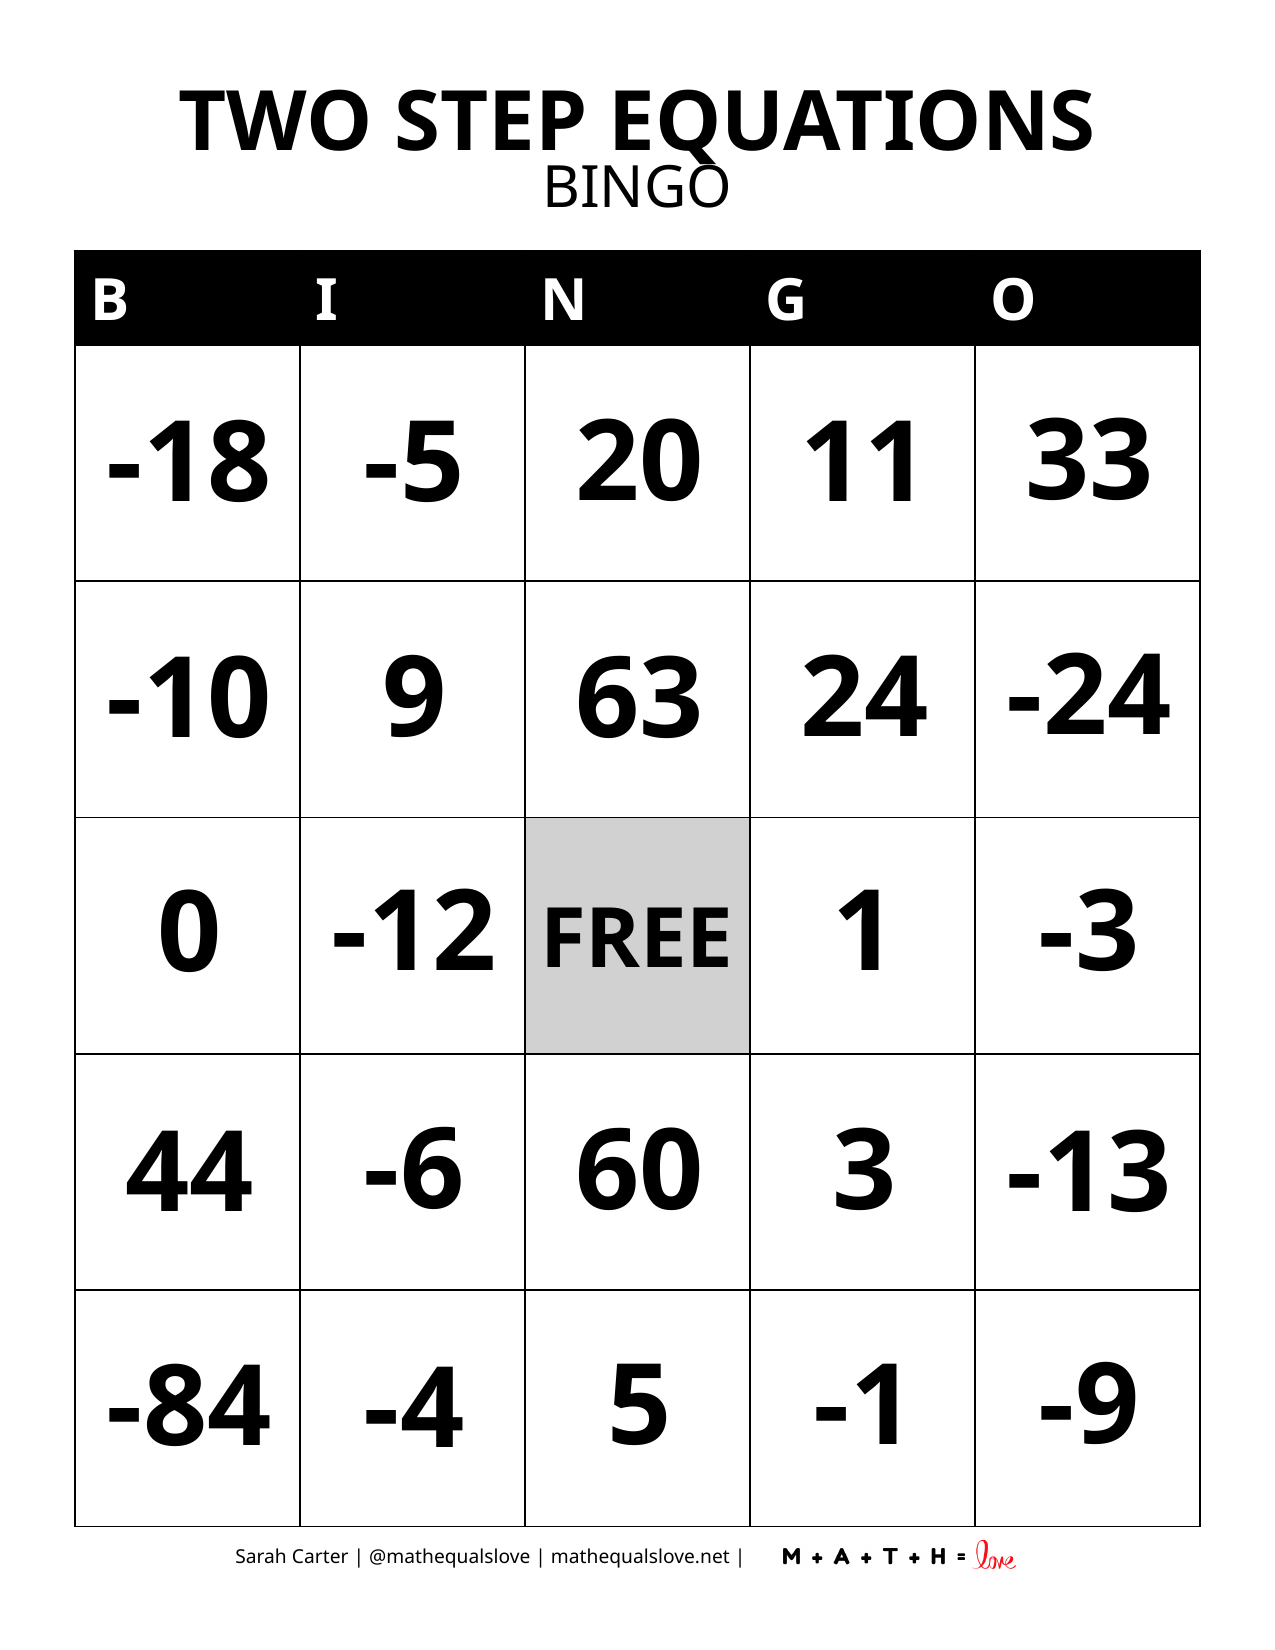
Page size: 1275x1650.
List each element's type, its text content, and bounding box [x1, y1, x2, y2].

text_box -9 [975, 1374, 1203, 1422]
table_cell [76, 1190, 299, 1289]
text_box 24 [750, 667, 978, 715]
table_cell [751, 1423, 974, 1526]
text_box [220, 1535, 1055, 1576]
text_box -13 [975, 1142, 1203, 1190]
text_box 1 [750, 902, 978, 950]
table_cell [301, 715, 524, 817]
table_cell [976, 818, 1199, 902]
text_box 5 [525, 1375, 750, 1423]
table_cell [526, 1291, 749, 1375]
table_cell [301, 818, 524, 902]
table_cell [751, 346, 974, 433]
table_header G [751, 251, 974, 344]
table_header N [526, 251, 749, 344]
text_box -24 [975, 665, 1203, 713]
text_box -84 [75, 1376, 303, 1424]
table_cell [976, 1190, 1199, 1289]
table_header B [76, 251, 299, 344]
table_cell [76, 1424, 299, 1526]
table_cell [76, 1291, 299, 1376]
text_box BINGO [74, 175, 1200, 226]
table_cell [751, 1189, 974, 1289]
table_cell [751, 715, 974, 817]
table_cell [976, 582, 1199, 665]
table_cell [751, 950, 974, 1053]
table_cell [976, 346, 1199, 430]
table_cell [526, 479, 749, 580]
table_cell [76, 582, 299, 668]
table_cell FREE [526, 818, 749, 1053]
table_cell [76, 716, 299, 817]
table_cell [526, 1423, 749, 1526]
text_box 20 [525, 431, 753, 479]
table_cell [976, 478, 1199, 580]
table_cell [301, 346, 524, 433]
table_cell [976, 1055, 1199, 1142]
text_box -6 [300, 1139, 528, 1187]
table_cell [526, 1055, 749, 1141]
table_cell [76, 818, 299, 903]
text_box 44 [75, 1142, 303, 1190]
text_box -3 [978, 902, 1203, 950]
text_box -18 [75, 432, 303, 480]
table_cell [301, 1187, 524, 1289]
text_box TWO STEP EQUATIONS [74, 59, 1200, 175]
table_cell [751, 481, 974, 580]
text_box -12 [300, 902, 528, 950]
table_cell [751, 582, 974, 667]
text_box 33 [975, 430, 1203, 478]
text_box -10 [75, 668, 303, 716]
text_box 11 [750, 433, 978, 481]
table_cell [976, 1291, 1199, 1374]
text_box 60 [525, 1141, 750, 1189]
table_header I [301, 251, 524, 344]
text_box 9 [300, 667, 528, 715]
table_cell [301, 481, 524, 580]
table_cell [76, 346, 299, 432]
text_box 63 [525, 668, 753, 716]
text_box 3 [750, 1141, 978, 1189]
text_box -1 [750, 1375, 978, 1423]
text_box 0 [75, 903, 303, 951]
table_cell [301, 1055, 524, 1139]
table_cell [526, 1189, 749, 1289]
table_cell [76, 1055, 299, 1142]
table_cell [301, 1426, 524, 1526]
table_cell [976, 950, 1199, 1053]
table_cell [976, 1422, 1199, 1526]
table_cell [526, 582, 749, 668]
table_cell [301, 950, 524, 1053]
table_cell [526, 716, 749, 817]
text_box -5 [300, 433, 528, 481]
table_cell [751, 1291, 974, 1375]
table_cell [76, 480, 299, 580]
table_cell [751, 818, 974, 902]
table_cell [526, 346, 749, 431]
table_cell [751, 1055, 974, 1141]
text_box -4 [300, 1378, 528, 1426]
table_cell [301, 1291, 524, 1378]
table_cell [976, 713, 1199, 817]
table_cell [76, 951, 299, 1053]
table_cell [301, 582, 524, 667]
table_header O [976, 251, 1199, 344]
